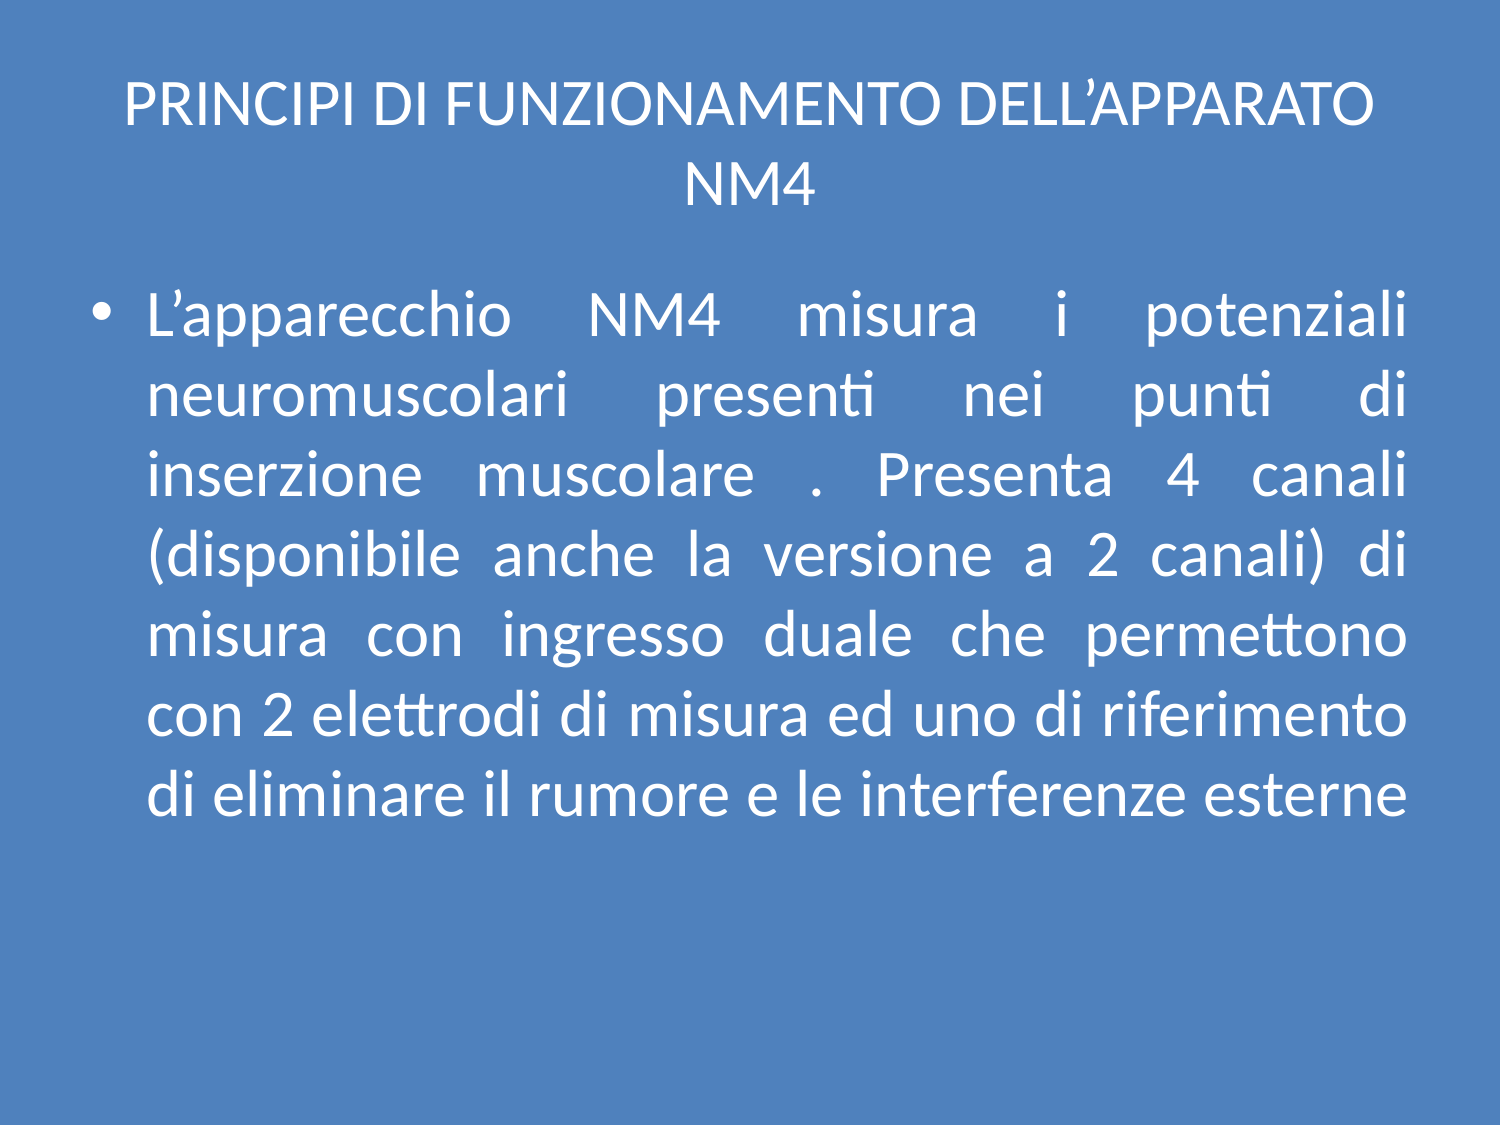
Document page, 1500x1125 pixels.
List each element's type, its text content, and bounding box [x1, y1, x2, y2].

title PRINCIPI DI FUNZIONAMENTO DELL’APPARATO NM4 [75, 45, 1425, 233]
list L’apparecchio NM4 misura i potenziali neuromuscolari presenti nei punti di inserzione muscolare . Presenta 4 canali (disponibile anche la versione a 2 canali) di misura con ingresso duale che permettono con 2 elettrodi di misura ed uno di riferimento di eliminare il rumore e le interferenze esterne [75, 262, 1425, 1005]
